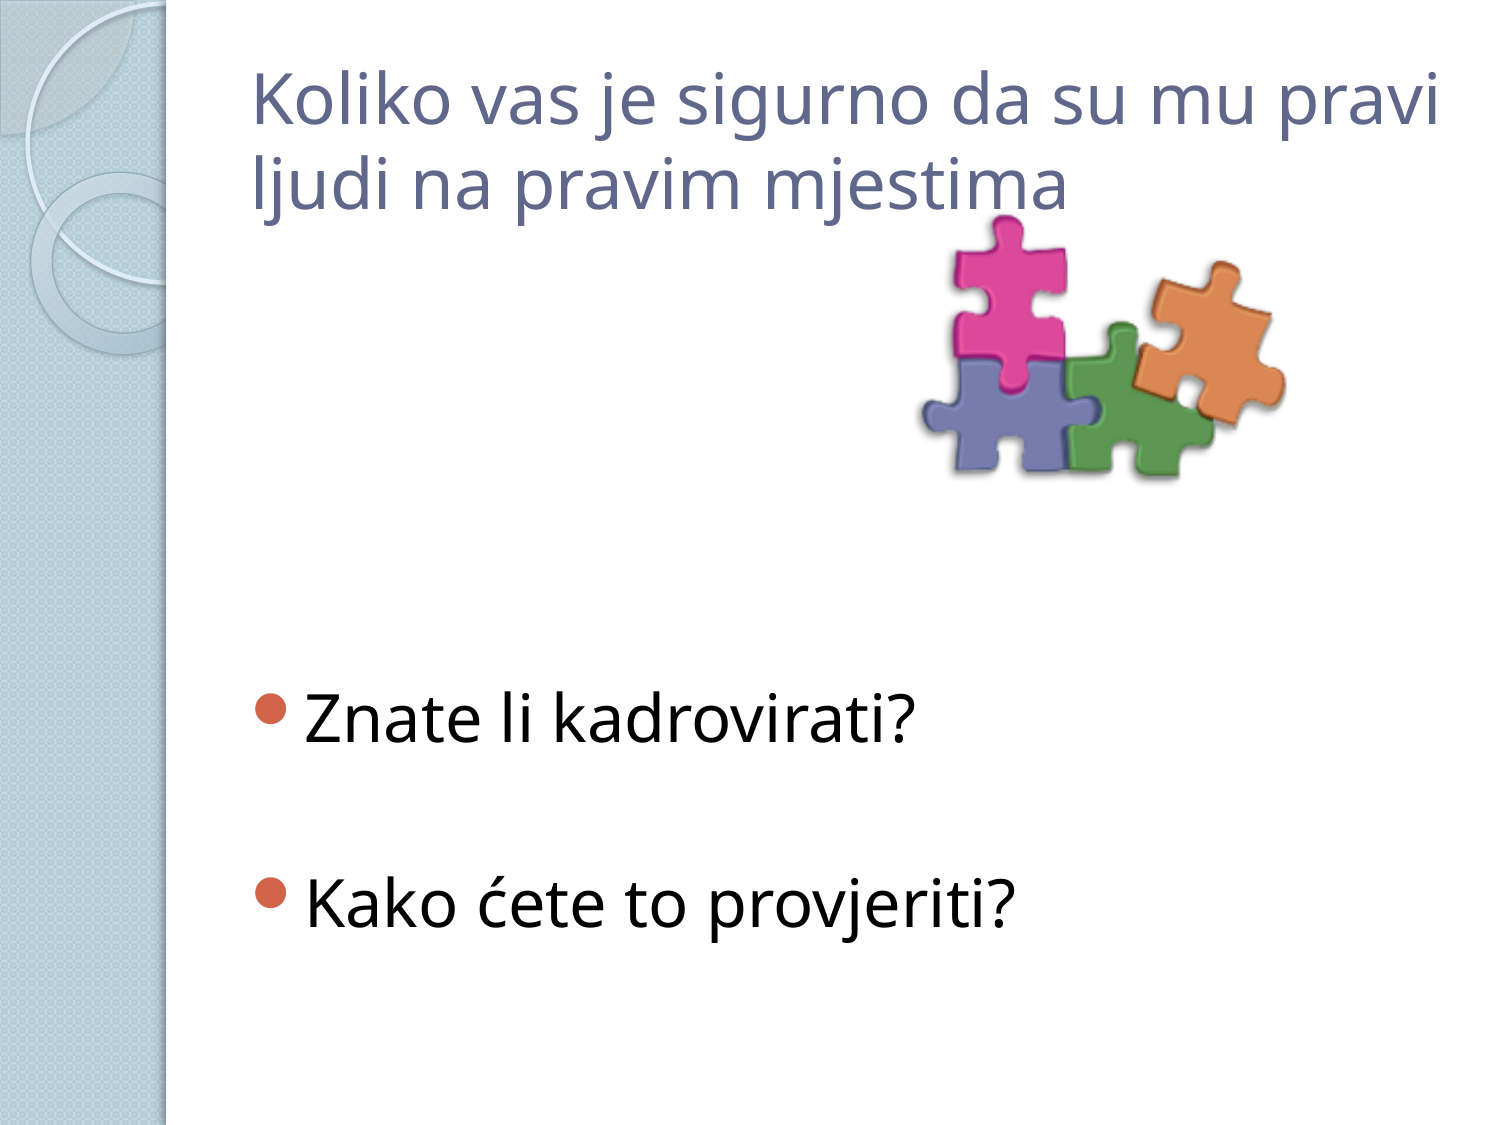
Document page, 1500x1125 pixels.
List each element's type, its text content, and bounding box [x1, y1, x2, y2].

list Znate li kadrovirati? Kako ćete to provjeriti? [222, 667, 1453, 997]
picture [913, 163, 1290, 540]
title Koliko vas je sigurno da su mu pravi ljudi na pravim mjestima [235, 45, 1466, 233]
